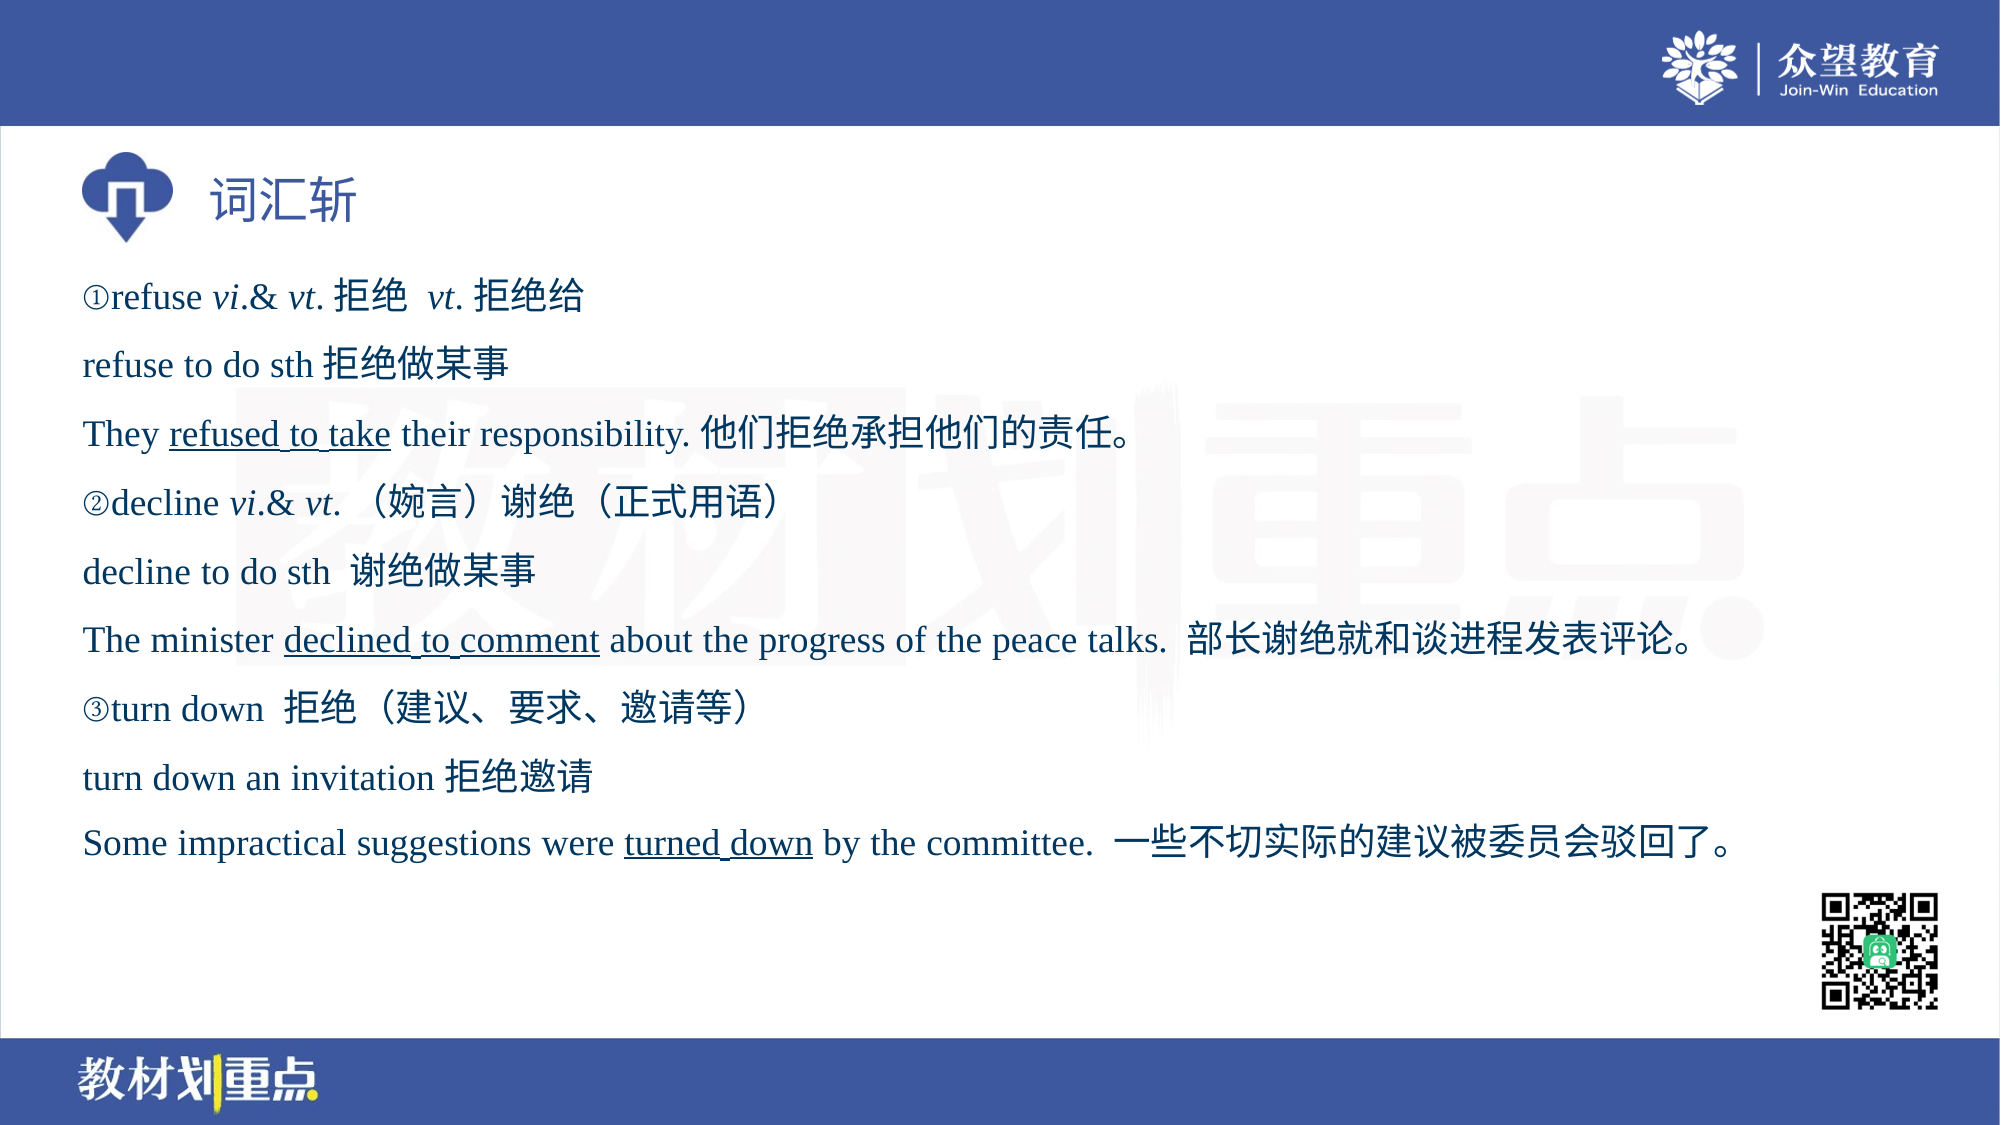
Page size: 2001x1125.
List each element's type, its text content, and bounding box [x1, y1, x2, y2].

picture [0, 0, 2000, 1125]
text_box ①refuse vi.& vt.拒绝 vt.拒绝给 refuse to do sth拒绝做某事 They refused to take their responsibility.他们拒绝承担他们的责任。 ②decline vi.& vt.（婉言）谢绝（正式用语） decline to do sth 谢绝做某事 The minister declined to comment about the progress of the peace talks. 部长谢绝就和谈进程发表评论。 ③turn down 拒绝（建议、要求、邀请等） turn down an invitation拒绝邀请 Some impractical suggestions were turned down by the committee. 一些不切实际的建议被委员会驳回了。 [82, 248, 1817, 856]
